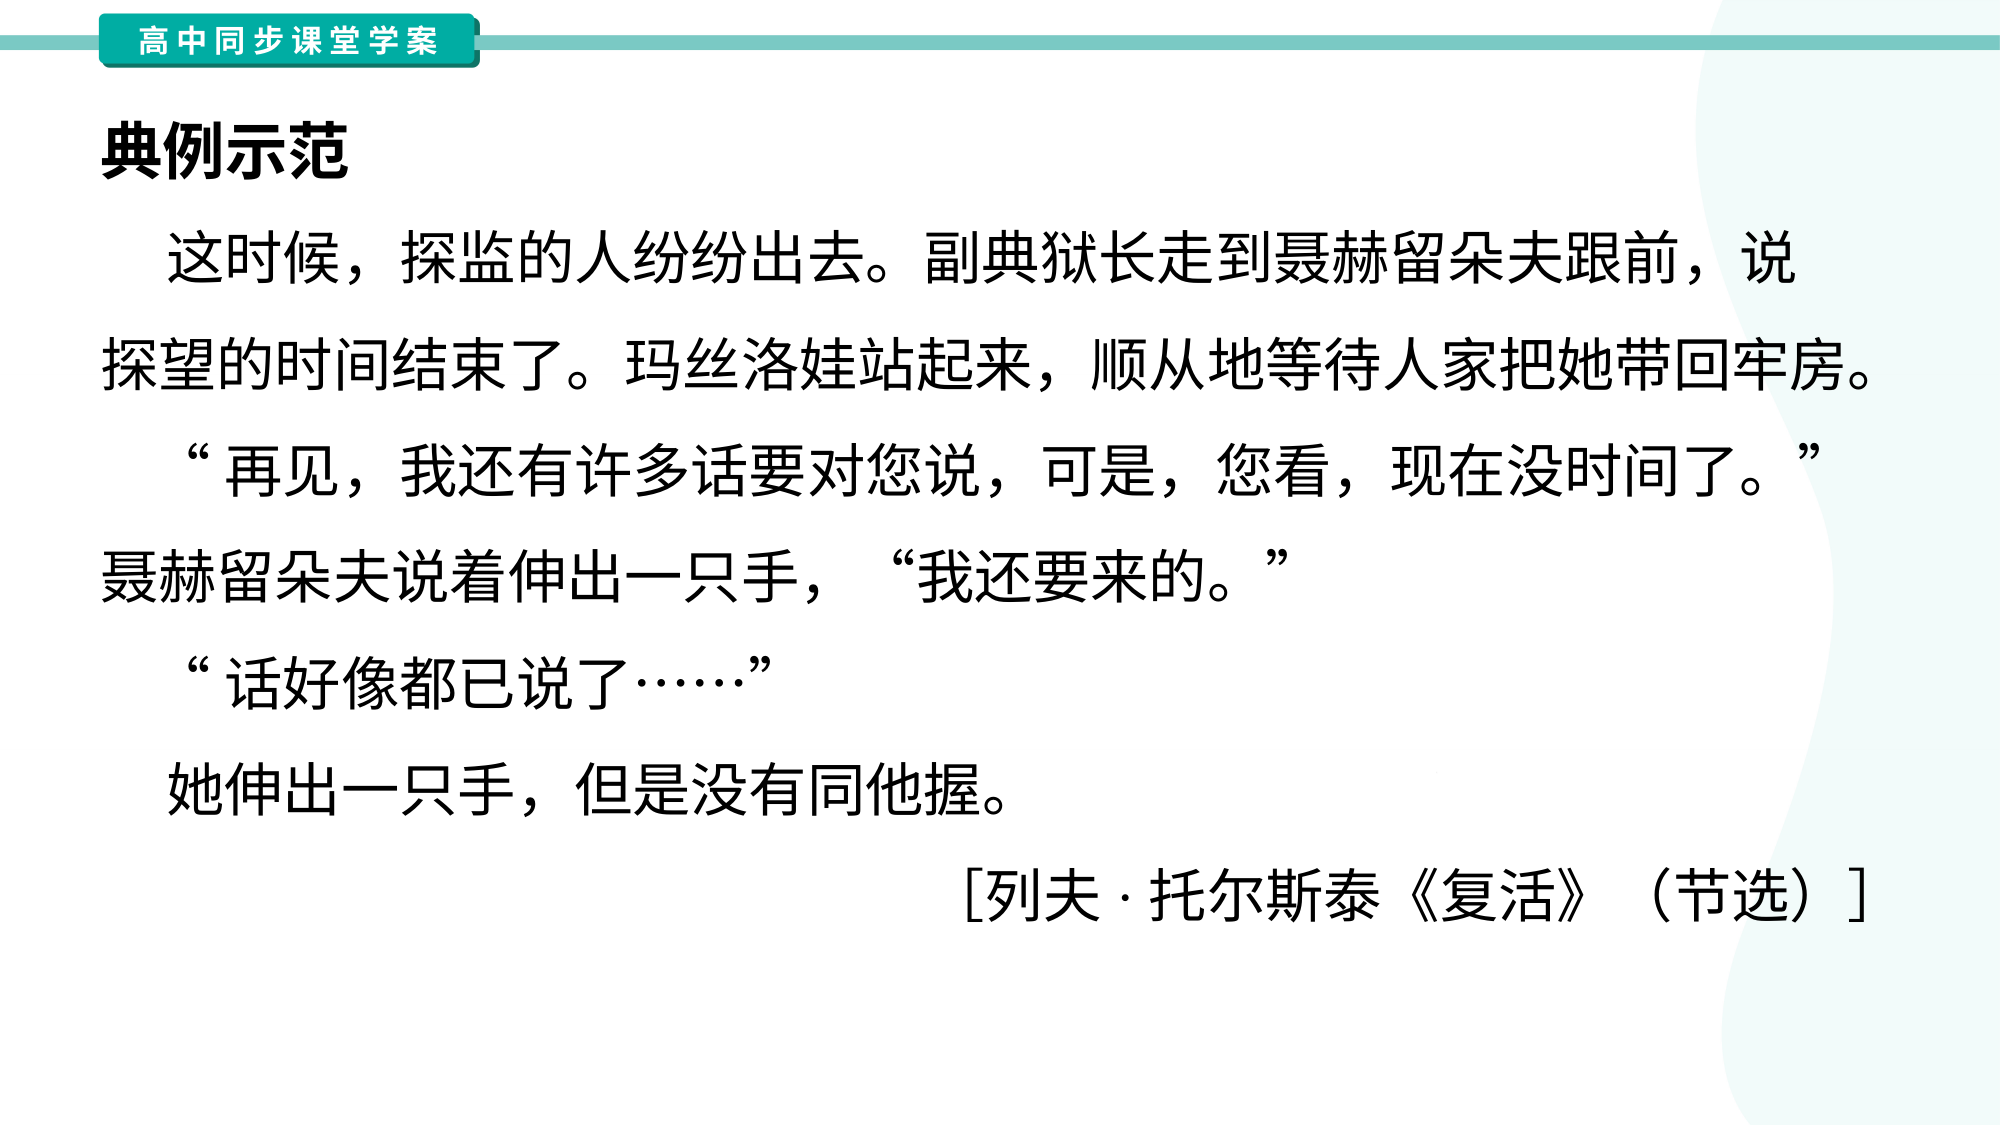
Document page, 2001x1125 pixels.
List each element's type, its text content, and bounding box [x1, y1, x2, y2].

text_box 这时候，探监的人纷纷出去。副典狱长走到聂赫留朵夫跟前，说 探望的时间结束了。玛丝洛娃站起来，顺从地等待人家把她带回牢房。 “再见，我还有许多话要对您说，可是，您看，现在没时间了。” 聂赫留朵夫说着伸出一只手，“我还要来的。” “话好像都已说了……” 她伸出一只手，但是没有同他握。 ［列夫·托尔斯泰《复活》（节选）］ [100, 185, 1899, 930]
picture [0, 0, 2000, 1125]
text_box 典例示范 [100, 76, 1899, 185]
